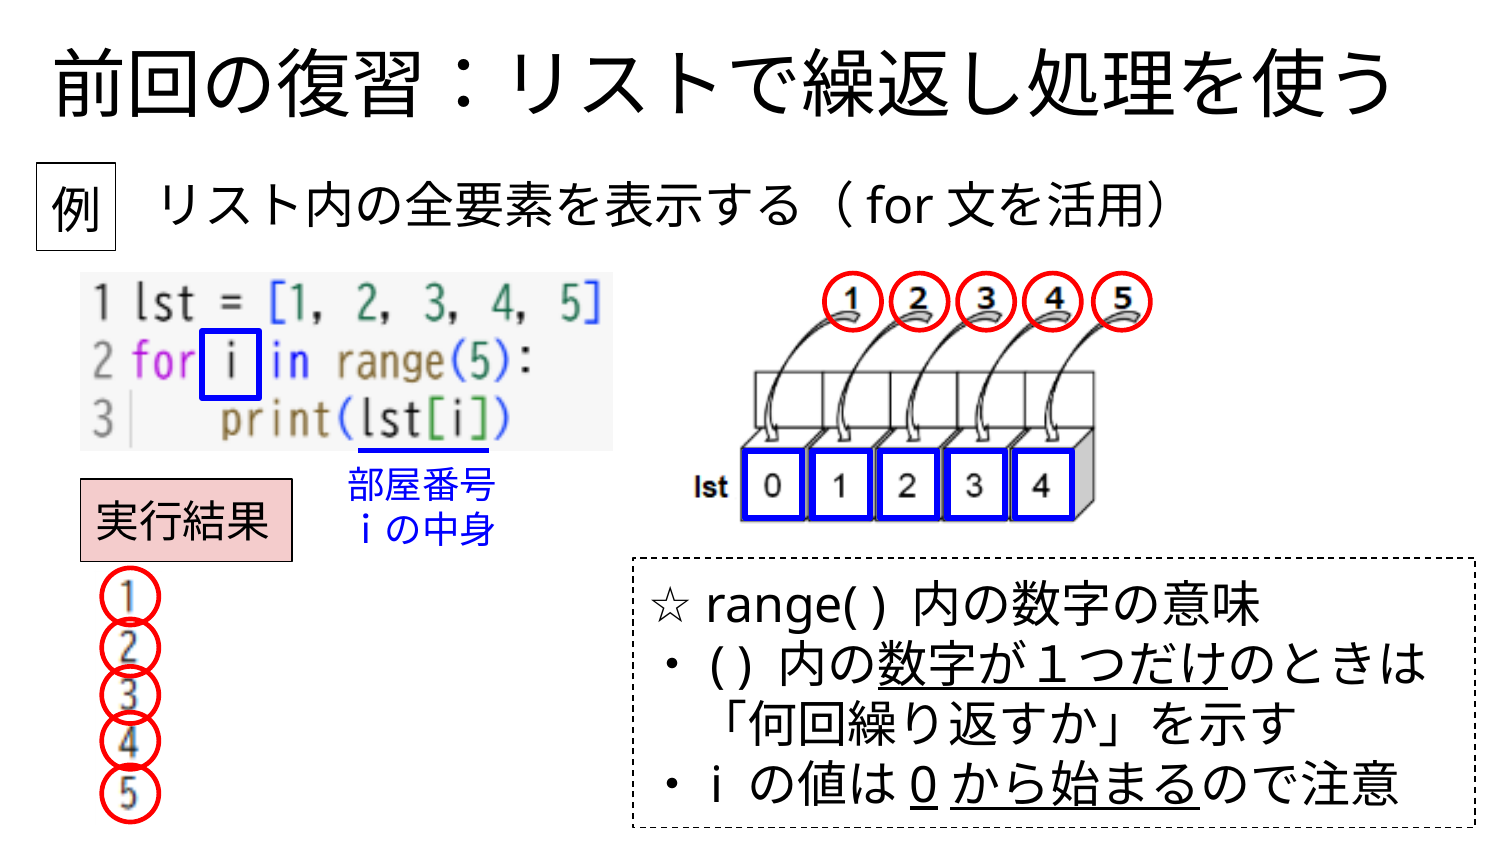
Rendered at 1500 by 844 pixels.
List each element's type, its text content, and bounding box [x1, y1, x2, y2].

text_box ☆ range( ) 内の数字の意味 ・( ) 内の数字が１つだけのときは 「何回繰り返すか」を示す ・i の値は0から始まるので注意 [632, 557, 1476, 828]
picture [689, 278, 1151, 534]
picture [80, 272, 613, 452]
text_box 実行結果 [80, 478, 293, 562]
text_box [1107, 273, 1137, 277]
text_box 例 [36, 163, 116, 251]
text_box [1038, 273, 1068, 277]
text_box [838, 273, 868, 277]
title 前回の復習：リストで繰返し処理を使う [36, 21, 1435, 131]
picture [94, 570, 162, 825]
text_box [971, 273, 1001, 277]
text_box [332, 445, 516, 568]
text_box リスト内の全要素を表示する（for文を活用） [139, 159, 1231, 249]
text_box [905, 273, 935, 277]
